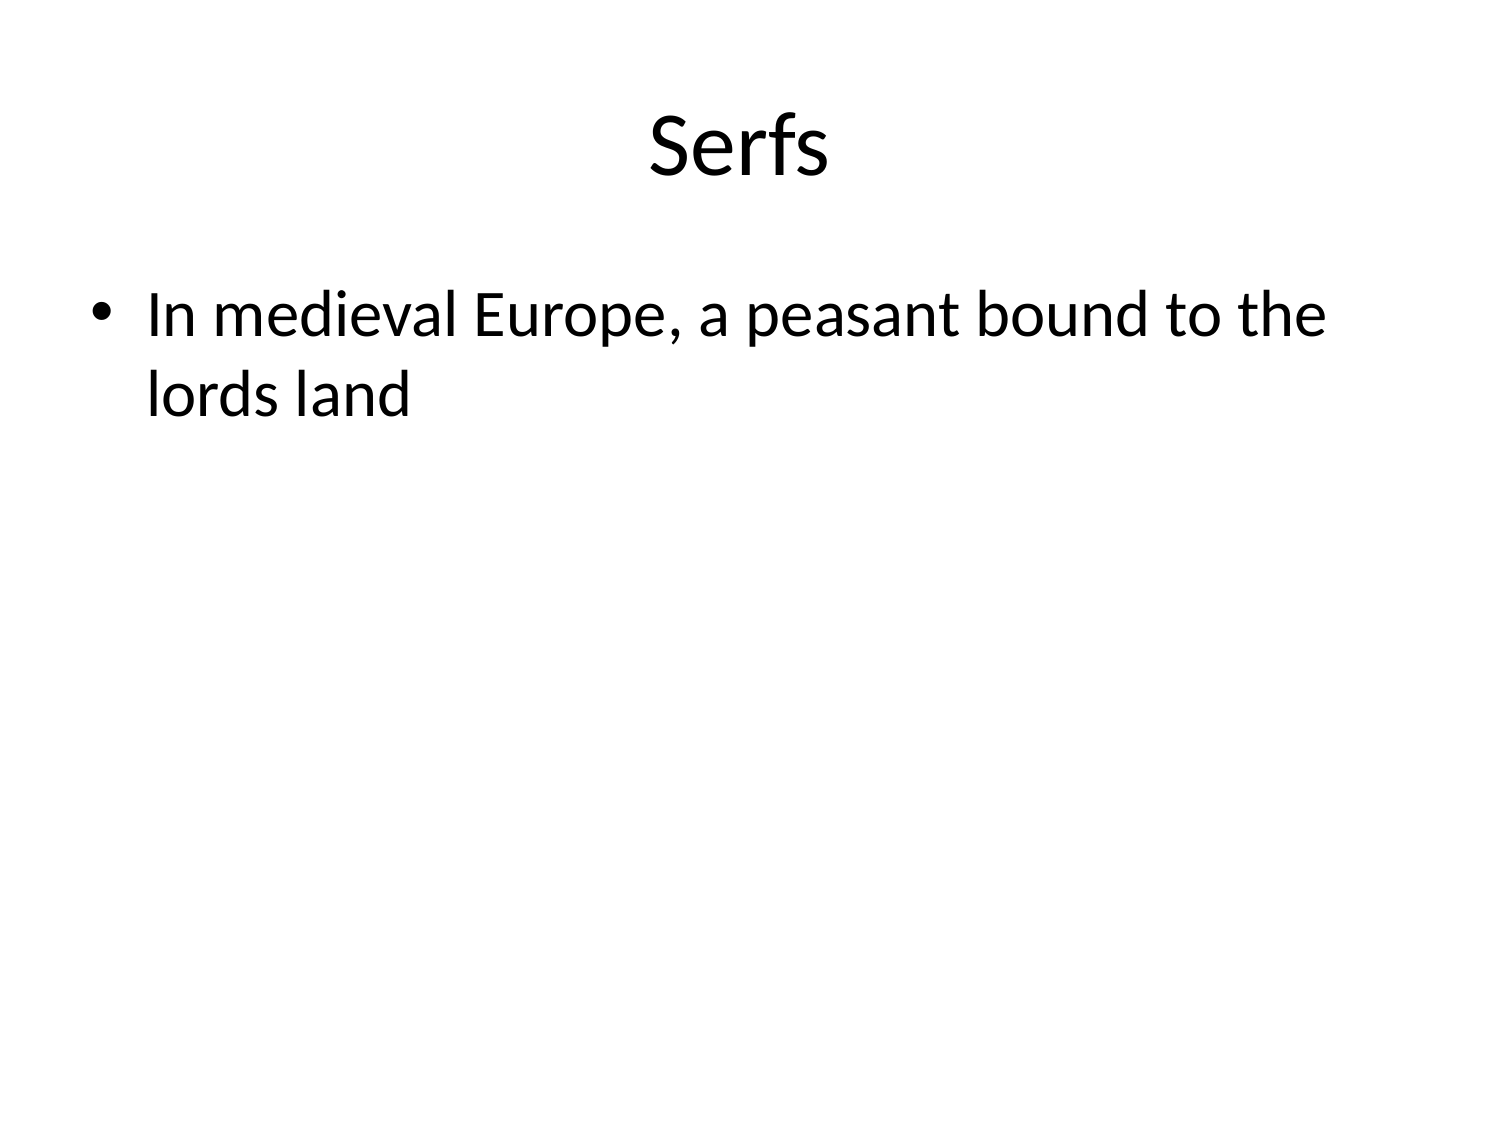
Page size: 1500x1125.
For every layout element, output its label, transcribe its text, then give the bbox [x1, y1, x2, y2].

title Serfs [75, 45, 1425, 233]
list In medieval Europe, a peasant bound to the lords land [75, 262, 1425, 1005]
